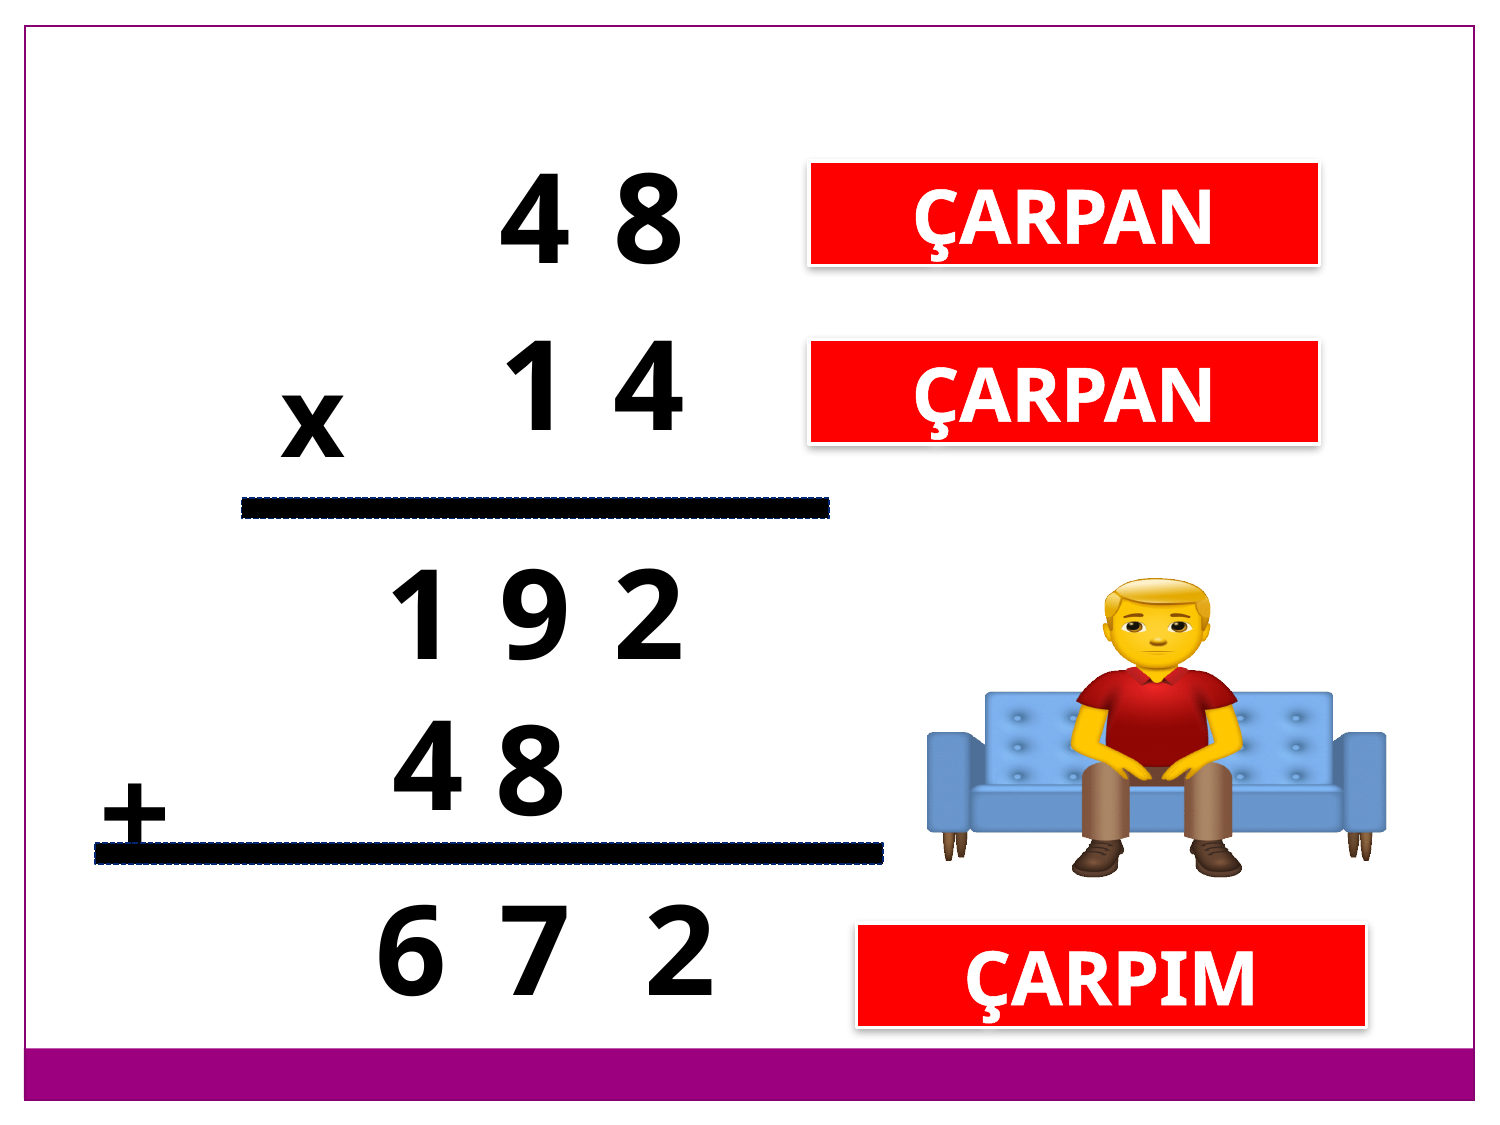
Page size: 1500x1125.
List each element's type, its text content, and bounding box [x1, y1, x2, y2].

text_box 4 [592, 297, 707, 463]
text_box 8 [592, 130, 707, 296]
text_box 2 [623, 864, 738, 1028]
text_box x [262, 338, 364, 488]
text_box 1 [363, 527, 479, 692]
text_box 9 [479, 527, 593, 692]
text_box [241, 497, 830, 519]
picture [855, 538, 1457, 909]
text_box ÇARPAN [807, 159, 1321, 267]
text_box 4 [371, 677, 486, 843]
text_box 6 [354, 864, 469, 1028]
text_box ÇARPAN [807, 338, 1321, 446]
text_box ÇARPIM [855, 921, 1368, 1029]
text_box 4 [478, 130, 592, 296]
text_box 8 [486, 682, 588, 843]
text_box + [84, 725, 187, 891]
text_box 1 [478, 297, 592, 463]
text_box [94, 842, 849, 865]
text_box 7 [478, 864, 593, 1028]
text_box 2 [593, 527, 707, 692]
